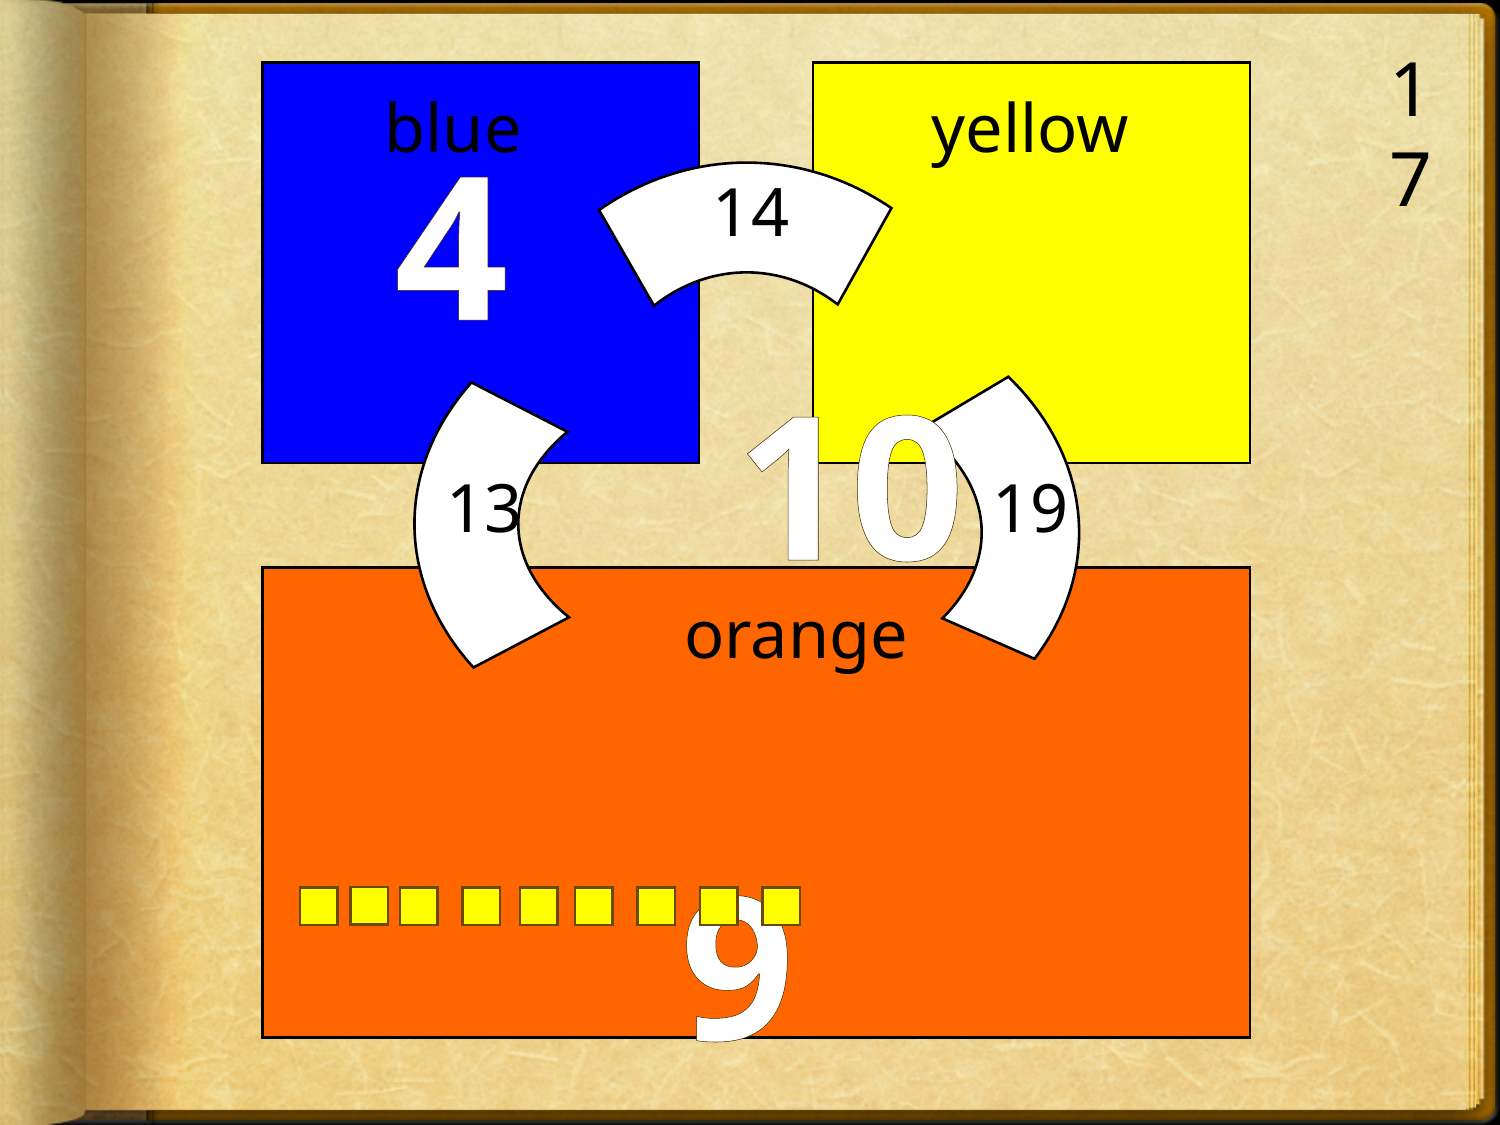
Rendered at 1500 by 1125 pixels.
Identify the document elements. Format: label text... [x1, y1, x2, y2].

picture [0, 0, 1500, 1125]
text_box 4 10 9 [300, 1039, 1175, 1088]
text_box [261, 61, 1251, 1039]
text_box 17 [1374, 34, 1488, 230]
